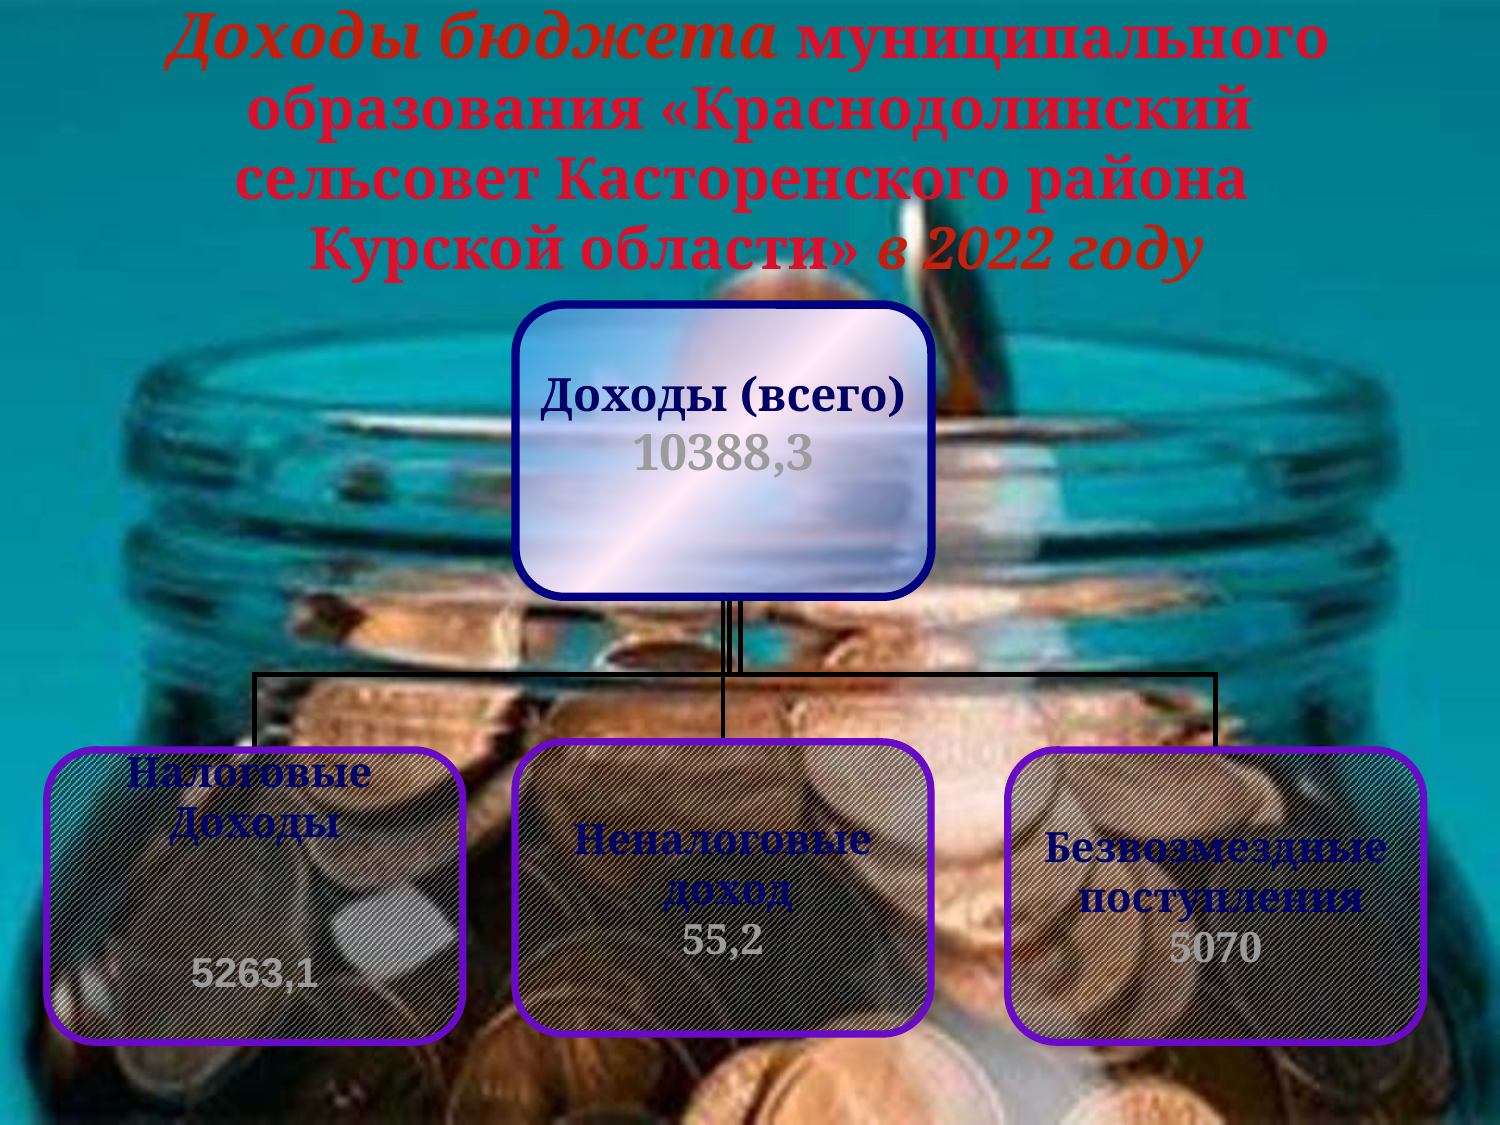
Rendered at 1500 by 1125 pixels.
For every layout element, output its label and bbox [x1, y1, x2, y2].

text_box [46, 304, 1424, 1043]
picture [0, 0, 1500, 1125]
